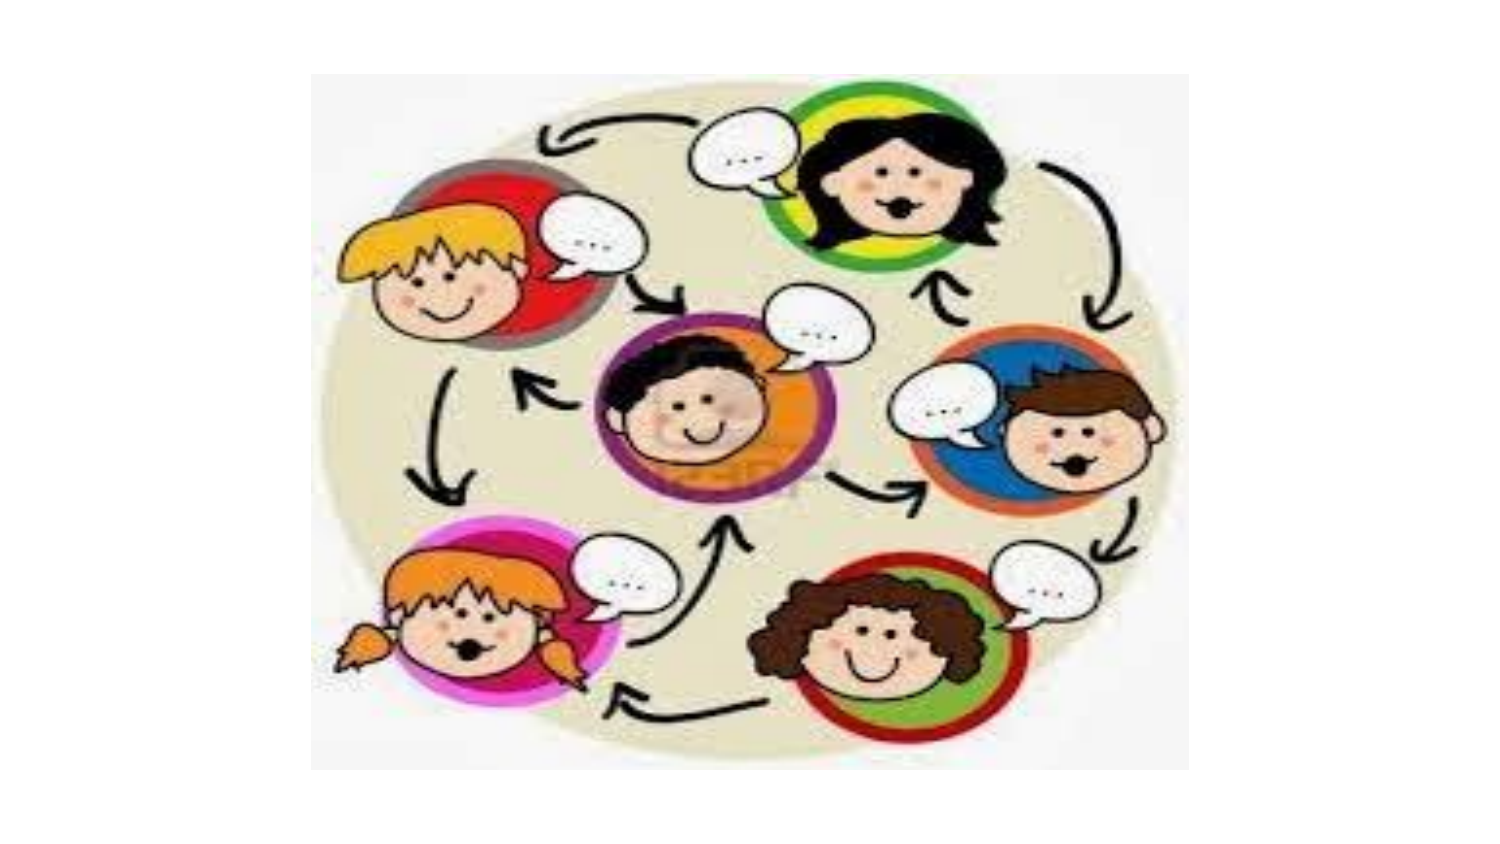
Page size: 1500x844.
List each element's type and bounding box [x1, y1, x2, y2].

picture [311, 74, 1189, 770]
